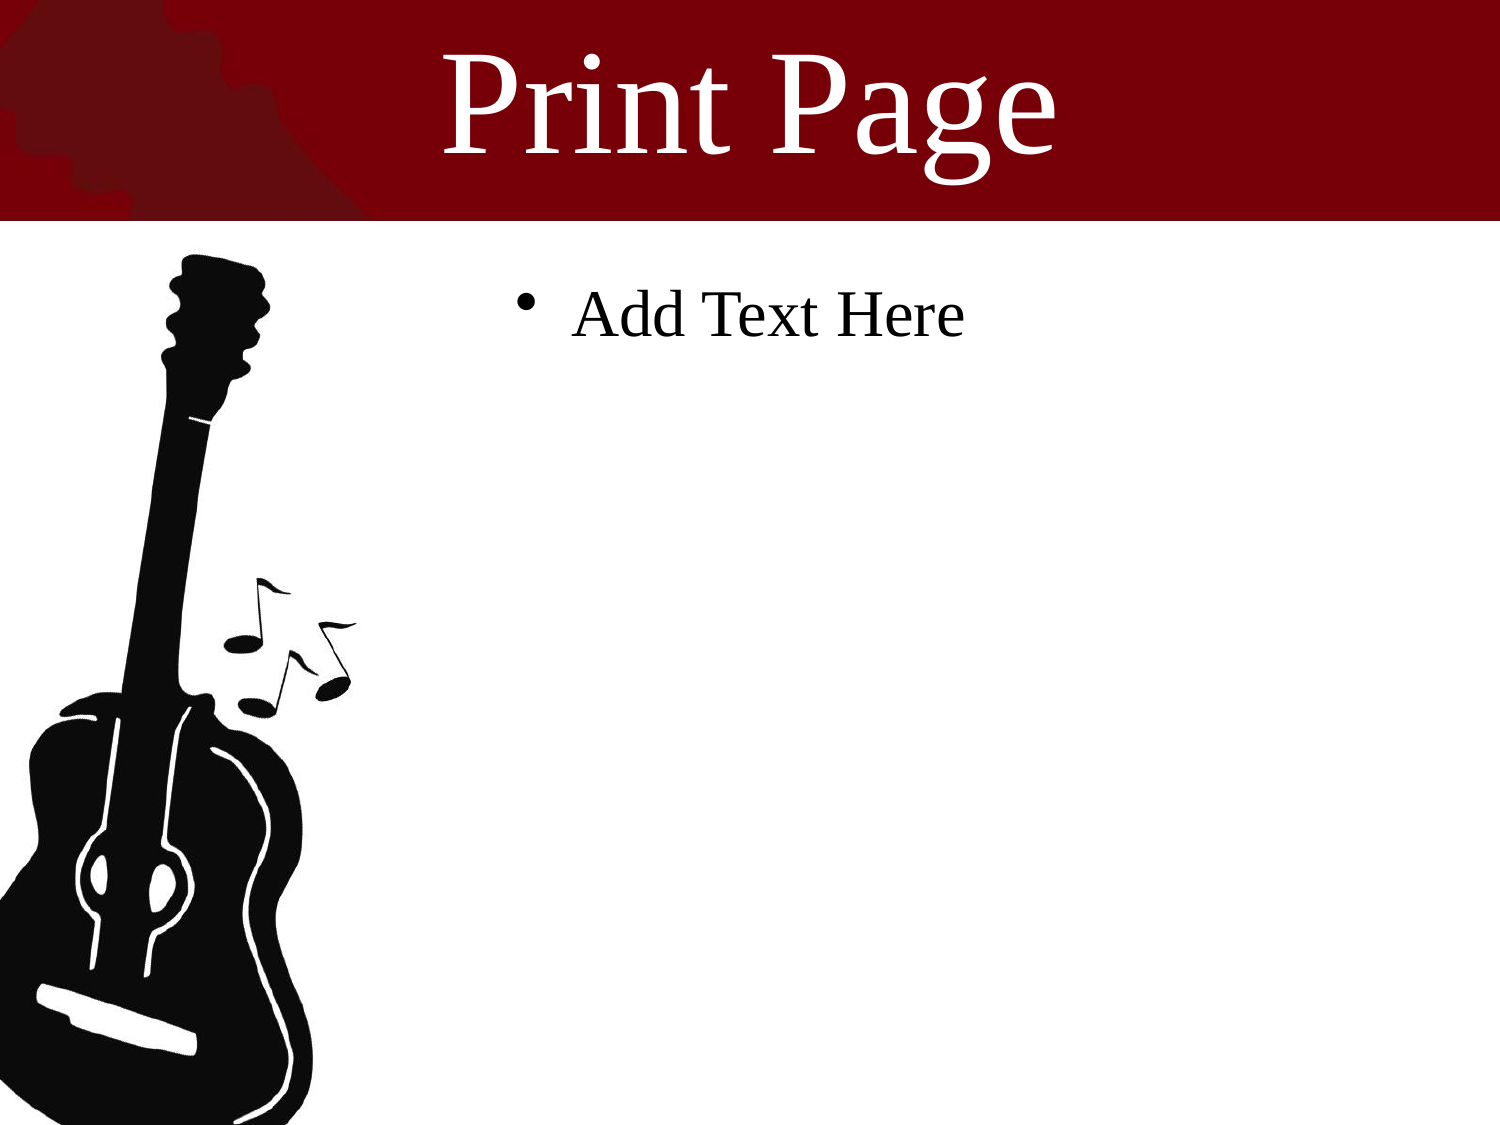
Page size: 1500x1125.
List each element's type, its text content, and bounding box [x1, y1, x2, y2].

picture [0, 188, 1500, 1125]
list Add Text Here [500, 262, 1500, 938]
title Print Page [0, 0, 1500, 188]
